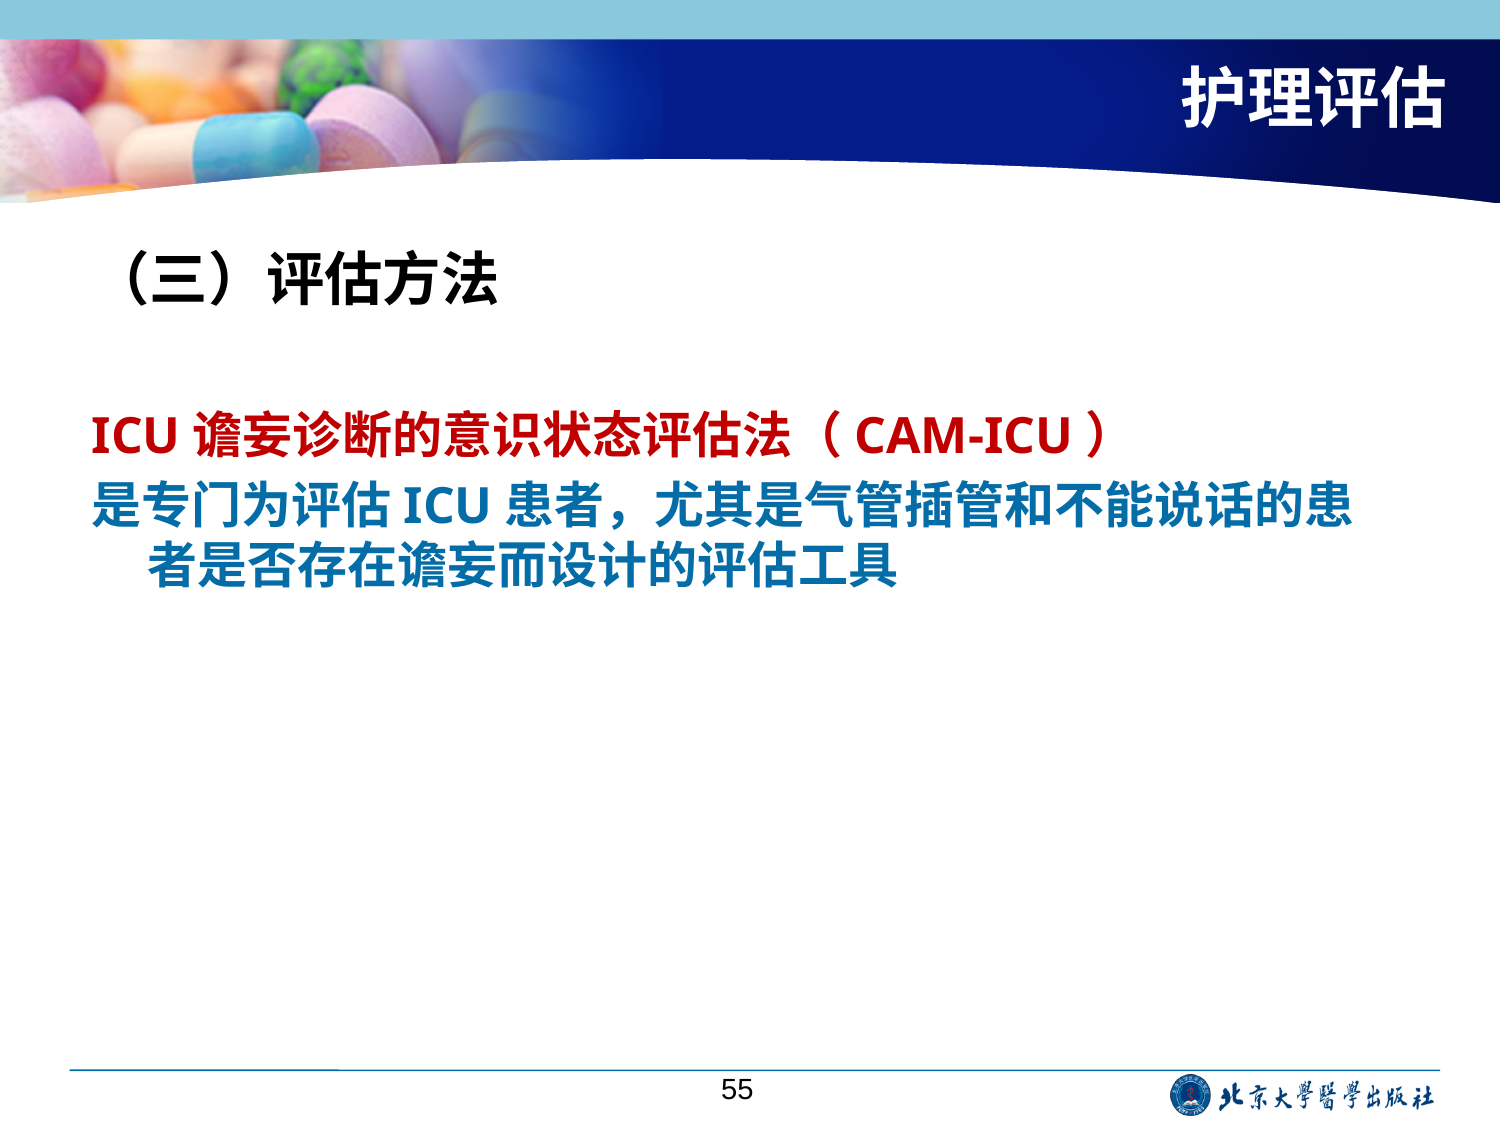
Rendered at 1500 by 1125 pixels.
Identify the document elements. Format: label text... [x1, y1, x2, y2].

title 护理评估 [137, 49, 1463, 143]
list （三）评估方法 ICU谵妄诊断的意识状态评估法（CAM-ICU） 是专门为评估ICU患者，尤其是气管插管和不能说话的患者是否存在谵妄而设计的评估工具 [76, 234, 1413, 1125]
text_box 55 [562, 1062, 913, 1113]
picture [0, 40, 1500, 203]
picture [1413, 1074, 1436, 1118]
